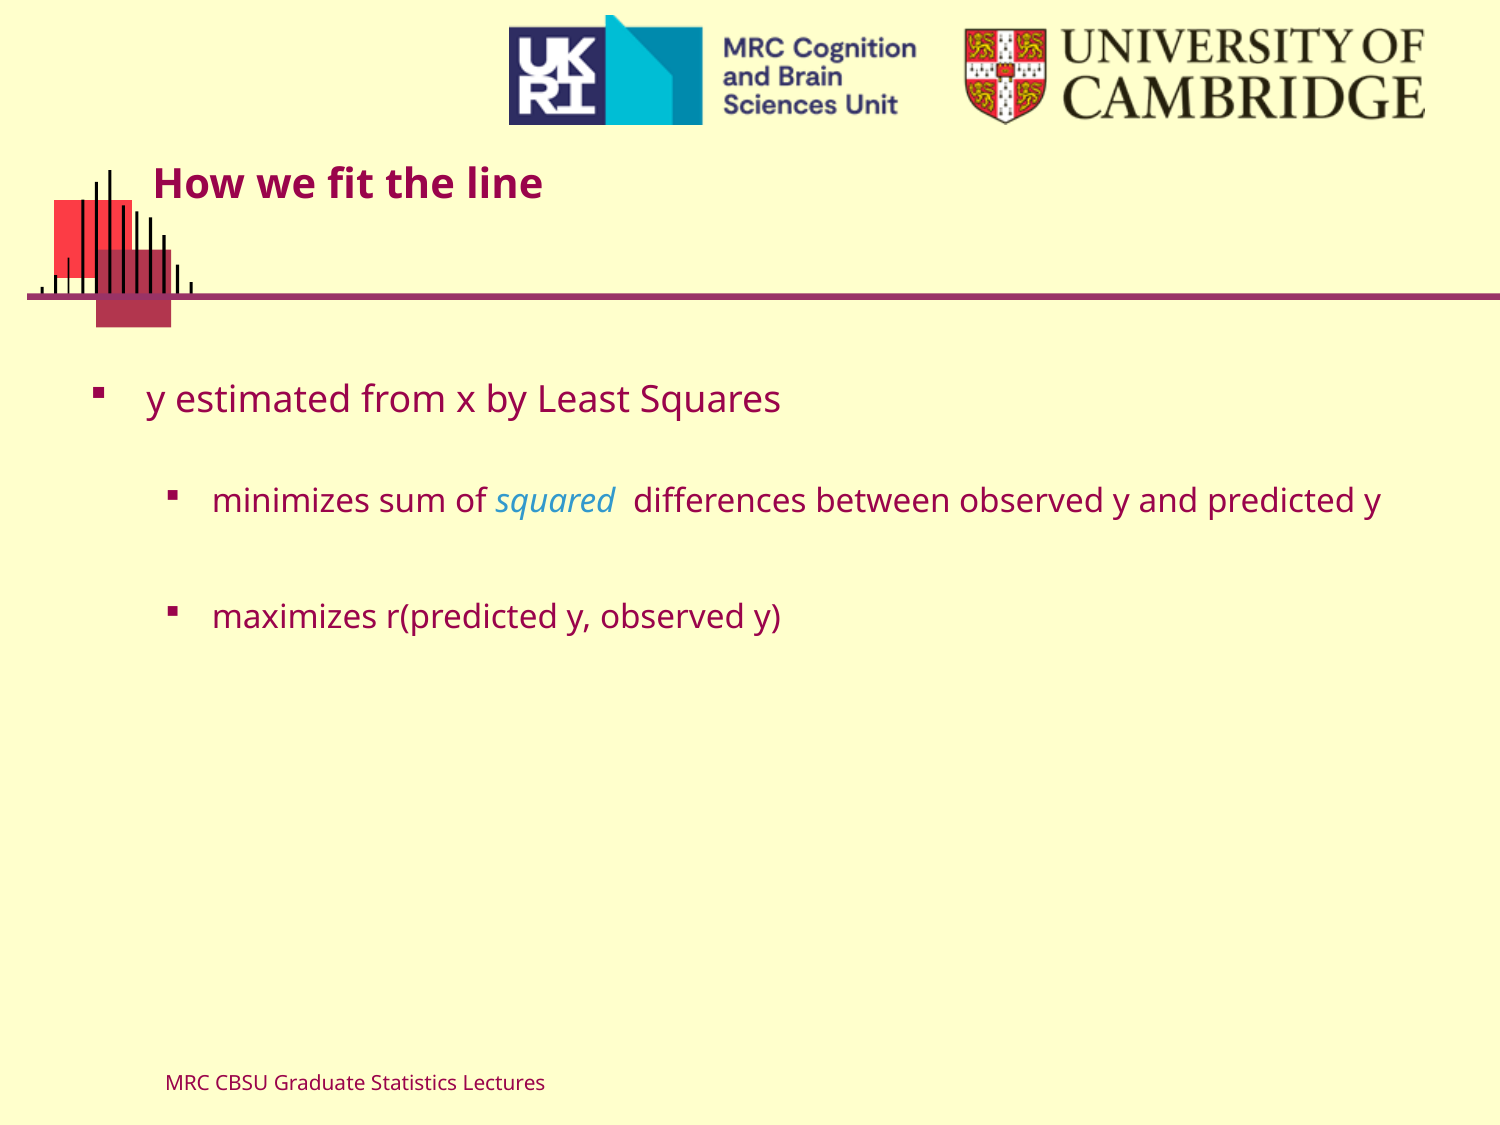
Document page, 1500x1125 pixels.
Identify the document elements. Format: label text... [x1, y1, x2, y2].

title How we fit the line [137, 137, 988, 233]
picture [509, 15, 1425, 125]
footer MRC CBSU Graduate Statistics Lectures [149, 1062, 988, 1101]
list y estimated from x by Least Squares minimizes sum of squared differences between observed y and predicted y maximizes r(predicted y, observed y) [75, 262, 1425, 1038]
